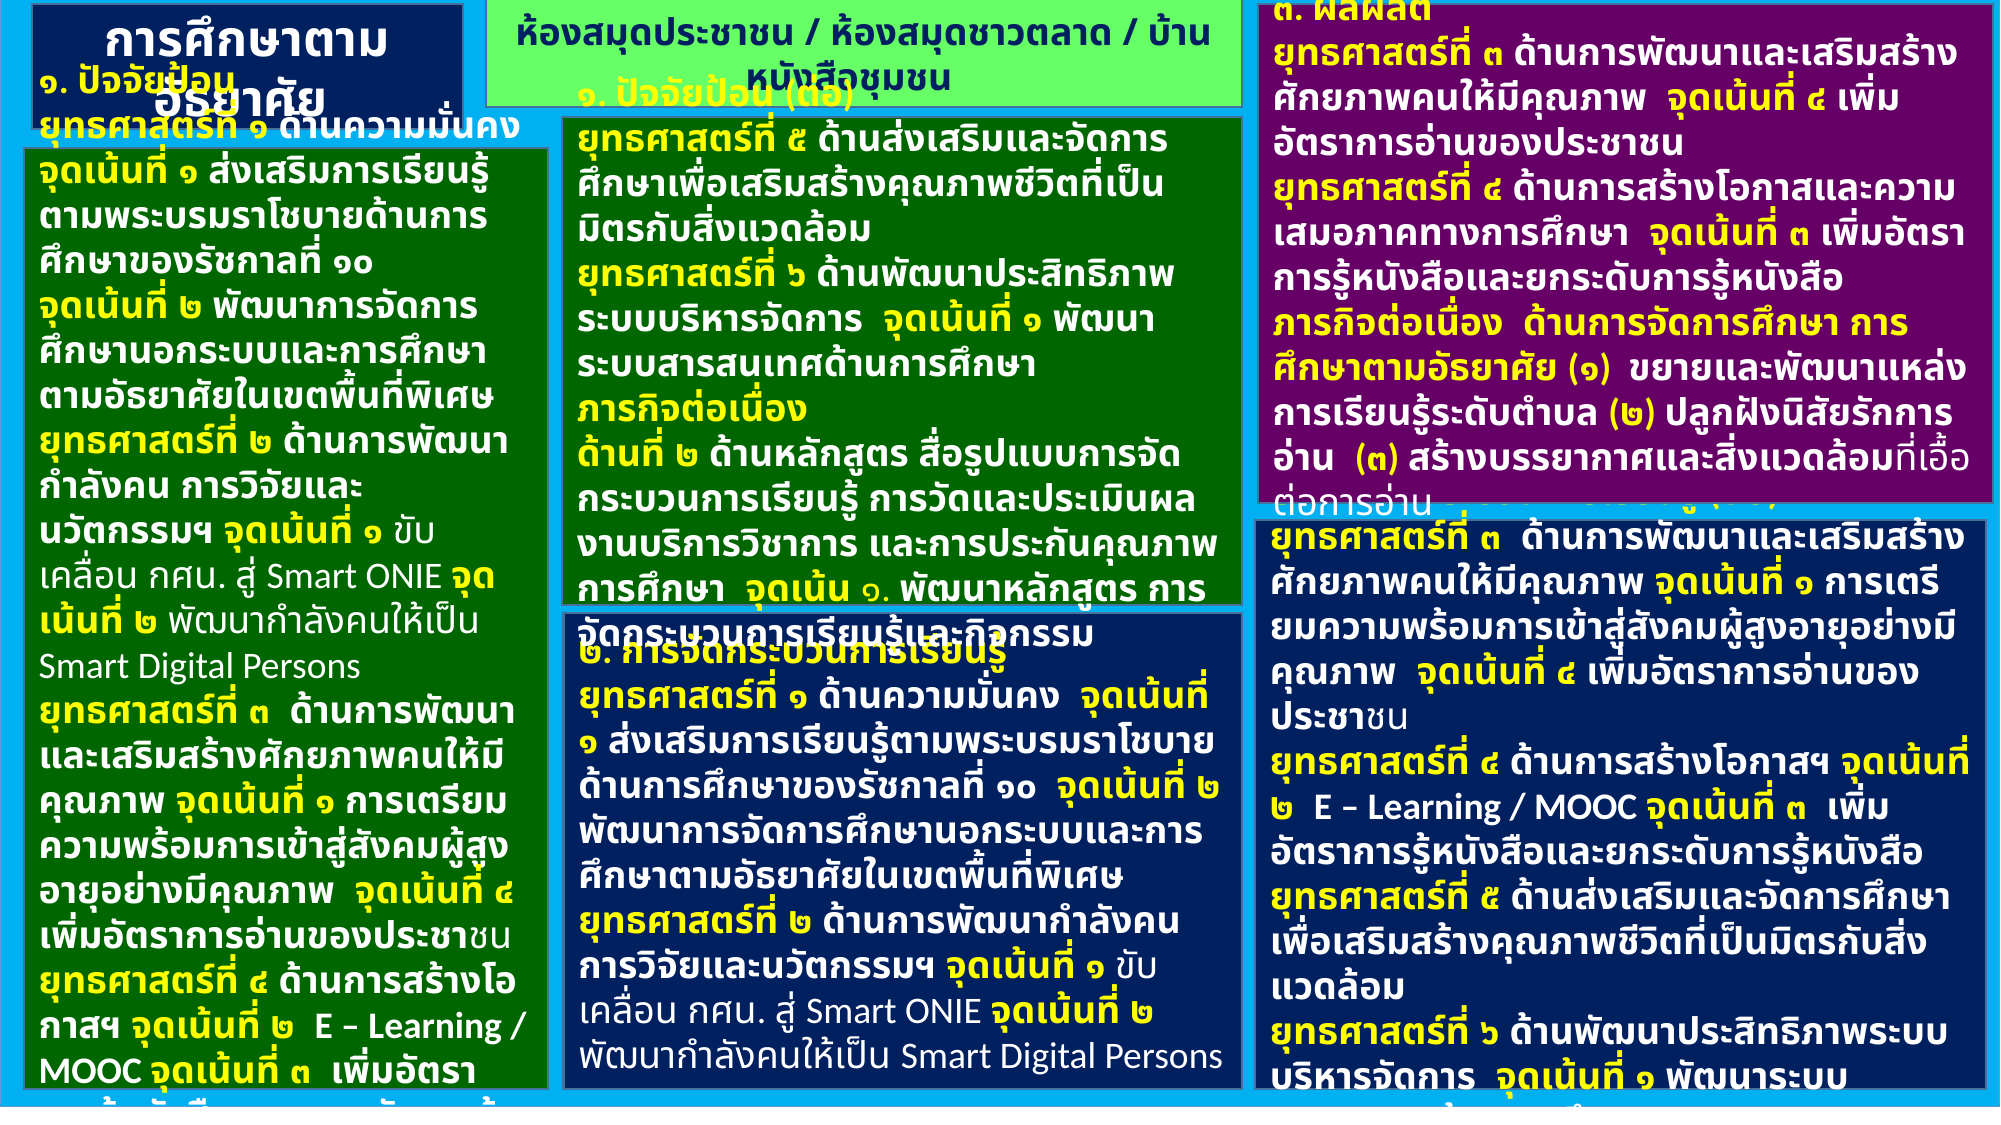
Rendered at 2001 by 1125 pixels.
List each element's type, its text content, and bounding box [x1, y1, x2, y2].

text_box [0, 0, 2000, 1107]
text_box ห้องสมุดประชาชน / ห้องสมุดชาวตลาด / บ้านหนังสือชุมชน [485, 0, 1243, 108]
text_box ๓. ผลผลิต ยุทธศาสตร์ที่ ๓ ด้านการพัฒนาและเสริมสร้างศักยภาพคนให้มีคุณภาพ จุดเน้นที่ ๔ เพิ่มอัตราการอ่านของประชาชน ยุทธศาสตร์ที่ ๔ ด้านการสร้างโอกาสและความเสมอภาคทางการศึกษา จุดเน้นที่ ๓ เพิ่มอัตราการรู้หนังสือและยกระดับการรู้หนังสือ ภารกิจต่อเนื่อง ด้านการจัดการศึกษา การศึกษาตามอัธยาศัย (๑) ขยายและพัฒนาแหล่งการเรียนรู้ระดับตำบล (๒) ปลูกฝังนิสัยรักการอ่าน (๓) สร้างบรรยากาศและสิ่งแวดล้อมที่เอื้อต่อการอ่าน [1257, 3, 1994, 504]
text_box ๑. ปัจจัยป้อน (ต่อ) ยุทธศาสตร์ที่ ๕ ด้านส่งเสริมและจัดการศึกษาเพื่อเสริมสร้างคุณภาพชีวิตที่เป็นมิตรกับสิ่งแวดล้อม ยุทธศาสตร์ที่ ๖ ด้านพัฒนาประสิทธิภาพระบบบริหารจัดการ จุดเน้นที่ ๑ พัฒนาระบบสารสนเทศด้านการศึกษา ภารกิจต่อเนื่อง ด้านที่ ๒ ด้านหลักสูตร สื่อรูปแบบการจัดกระบวนการเรียนรู้ การวัดและประเมินผล งานบริการวิชาการ และการประกันคุณภาพการศึกษา จุดเน้น ๑. พัฒนาหลักสูตร การจัดกระบวนการเรียนรู้และกิจกรรม [561, 116, 1243, 606]
text_box การศึกษาตามอัธยาศัย [31, 3, 464, 130]
text_box ๒. การจัดกระบวนการเรียนรู้ (ต่อ) ยุทธศาสตร์ที่ ๓ ด้านการพัฒนาและเสริมสร้างศักยภาพคนให้มีคุณภาพ จุดเน้นที่ ๑ การเตรียมความพร้อมการเข้าสู่สังคมผู้สูงอายุอย่างมีคุณภาพ จุดเน้นที่ ๔ เพิ่มอัตราการอ่านของประชาชน ยุทธศาสตร์ที่ ๔ ด้านการสร้างโอกาสฯ จุดเน้นที่ ๒ E – Learning / MOOC จุดเน้นที่ ๓ เพิ่มอัตราการรู้หนังสือและยกระดับการรู้หนังสือ ยุทธศาสตร์ที่ ๕ ด้านส่งเสริมและจัดการศึกษาเพื่อเสริมสร้างคุณภาพชีวิตที่เป็นมิตรกับสิ่งแวดล้อม ยุทธศาสตร์ที่ ๖ ด้านพัฒนาประสิทธิภาพระบบบริหารจัดการ จุดเน้นที่ ๑ พัฒนาระบบสารสนเทศด้านการศึกษา [1254, 519, 1987, 1090]
text_box ๒. การจัดกระบวนการเรียนรู้ ยุทธศาสตร์ที่ ๑ ด้านความมั่นคง จุดเน้นที่ ๑ ส่งเสริมการเรียนรู้ตามพระบรมราโชบายด้านการศึกษาของรัชกาลที่ ๑๐ จุดเน้นที่ ๒ พัฒนาการจัดการศึกษานอกระบบและการศึกษาตามอัธยาศัยในเขตพื้นที่พิเศษ ยุทธศาสตร์ที่ ๒ ด้านการพัฒนากำลังคน การวิจัยและนวัตกรรมฯ จุดเน้นที่ ๑ ขับเคลื่อน กศน. สู่ Smart ONIE จุดเน้นที่ ๒ พัฒนากำลังคนให้เป็น Smart Digital Persons [562, 612, 1243, 1090]
text_box ๑. ปัจจัยป้อน ยุทธศาสตร์ที่ ๑ ด้านความมั่นคง จุดเน้นที่ ๑ ส่งเสริมการเรียนรู้ตามพระบรมราโชบายด้านการศึกษาของรัชกาลที่ ๑๐ จุดเน้นที่ ๒ พัฒนาการจัดการศึกษานอกระบบและการศึกษาตามอัธยาศัยในเขตพื้นที่พิเศษ ยุทธศาสตร์ที่ ๒ ด้านการพัฒนากำลังคน การวิจัยและนวัตกรรมฯ จุดเน้นที่ ๑ ขับเคลื่อน กศน. สู่ Smart ONIE จุดเน้นที่ ๒ พัฒนากำลังคนให้เป็น Smart Digital Persons ยุทธศาสตร์ที่ ๓ ด้านการพัฒนาและเสริมสร้างศักยภาพคนให้มีคุณภาพ จุดเน้นที่ ๑ การเตรียมความพร้อมการเข้าสู่สังคมผู้สูงอายุอย่างมีคุณภาพ จุดเน้นที่ ๔ เพิ่มอัตราการอ่านของประชาชน ยุทธศาสตร์ที่ ๔ ด้านการสร้างโอกาสฯ จุดเน้นที่ ๒ E – Learning / MOOC จุดเน้นที่ ๓ เพิ่มอัตราการรู้หนังสือและยกระดับการรู้หนังสือ [23, 147, 549, 1090]
